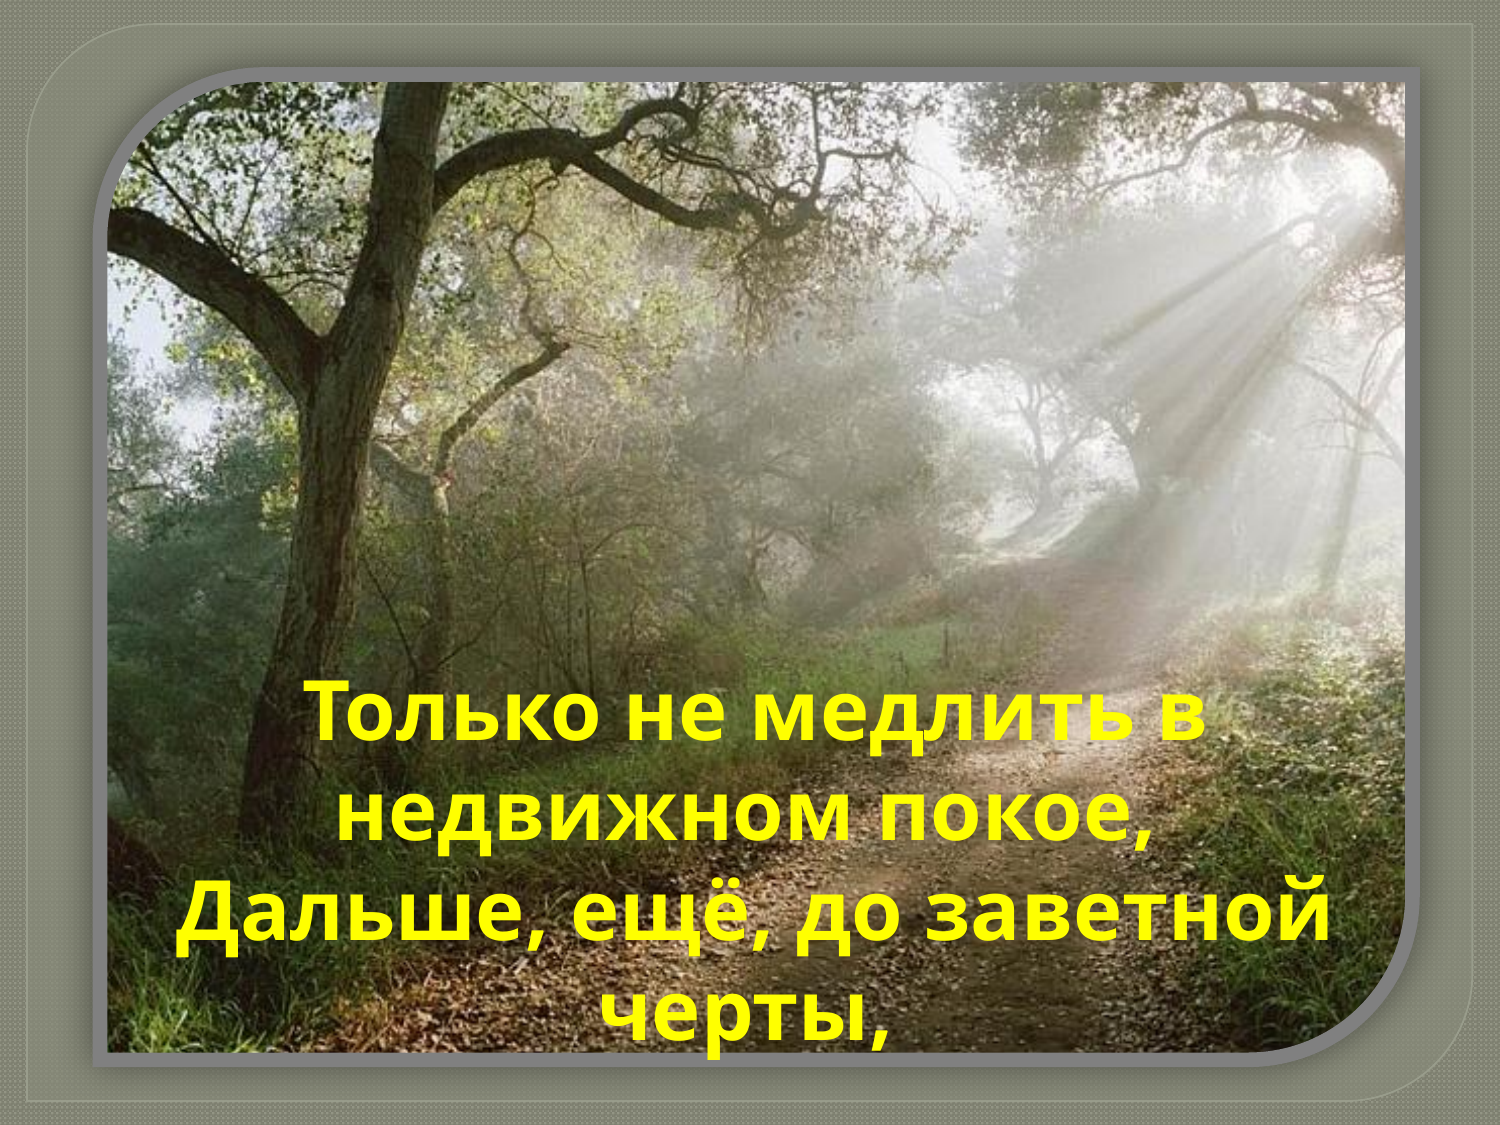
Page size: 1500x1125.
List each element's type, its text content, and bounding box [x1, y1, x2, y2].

picture [99, 74, 1413, 1061]
text_box Только не медлить в недвижном покое, Дальше, ещё, до заветной черты, [87, 650, 1425, 1125]
